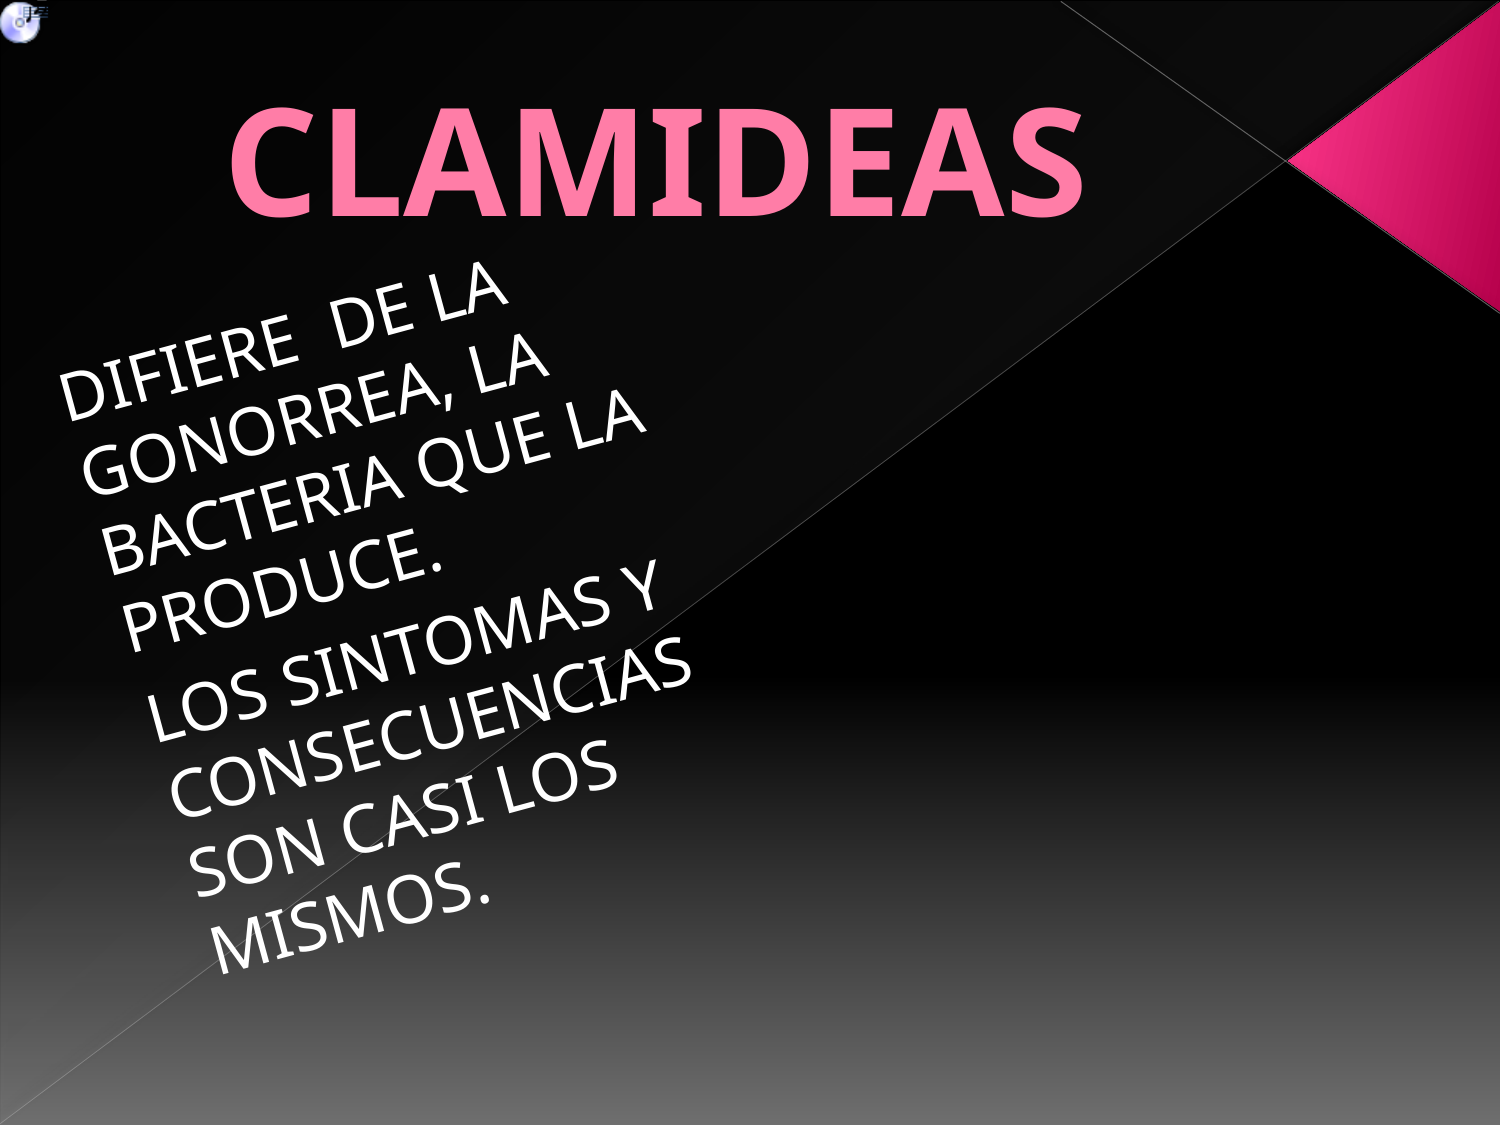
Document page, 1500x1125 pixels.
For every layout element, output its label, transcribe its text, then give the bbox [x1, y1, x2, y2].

picture [0, 0, 51, 51]
title CLAMIDEAS [62, 44, 1250, 268]
list DIFIERE DE LA GONORREA, LA BACTERIA QUE LA PRODUCE. LOS SINTOMAS Y CONSECUENCIAS SON CASI LOS MISMOS. [24, 190, 739, 721]
